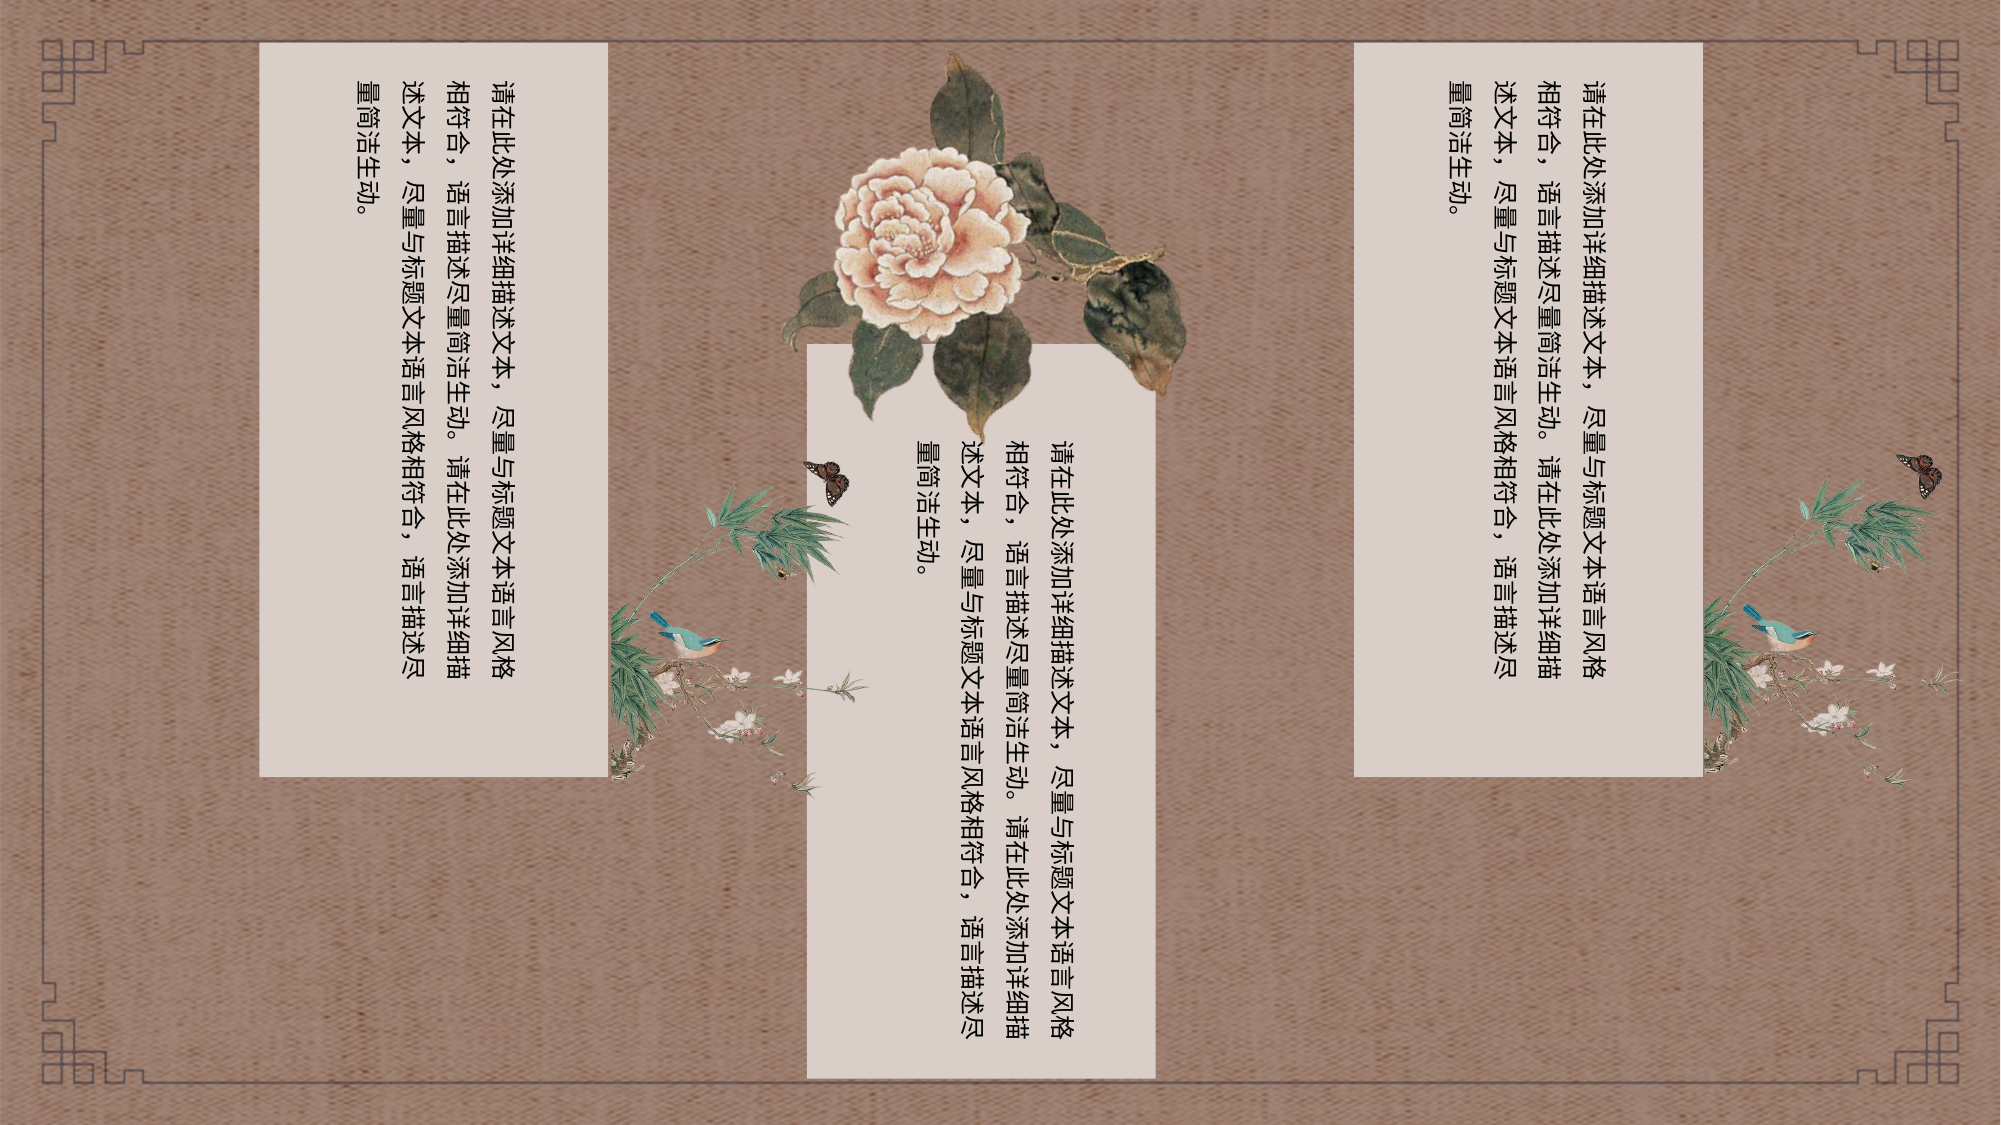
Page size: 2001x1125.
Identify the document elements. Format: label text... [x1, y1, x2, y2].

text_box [816, 107, 1199, 1071]
text_box [258, 41, 609, 778]
text_box [806, 847, 1157, 1080]
text_box [1353, 41, 1704, 778]
text_box [806, 387, 816, 432]
picture [0, 0, 2001, 1125]
text_box 请在此处添加详细描述文本，尽量与标题文本语言风格相符合，语言描述尽量简洁生动。请在此处添加详细描述文本，尽量与标题文本语言风格相符合，语言描述尽量简洁生动。 [329, 65, 542, 712]
text_box 请在此处添加详细描述文本，尽量与标题文本语言风格相符合，语言描述尽量简洁生动。请在此处添加详细描述文本，尽量与标题文本语言风格相符合，语言描述尽量简洁生动。 [1421, 65, 1634, 712]
